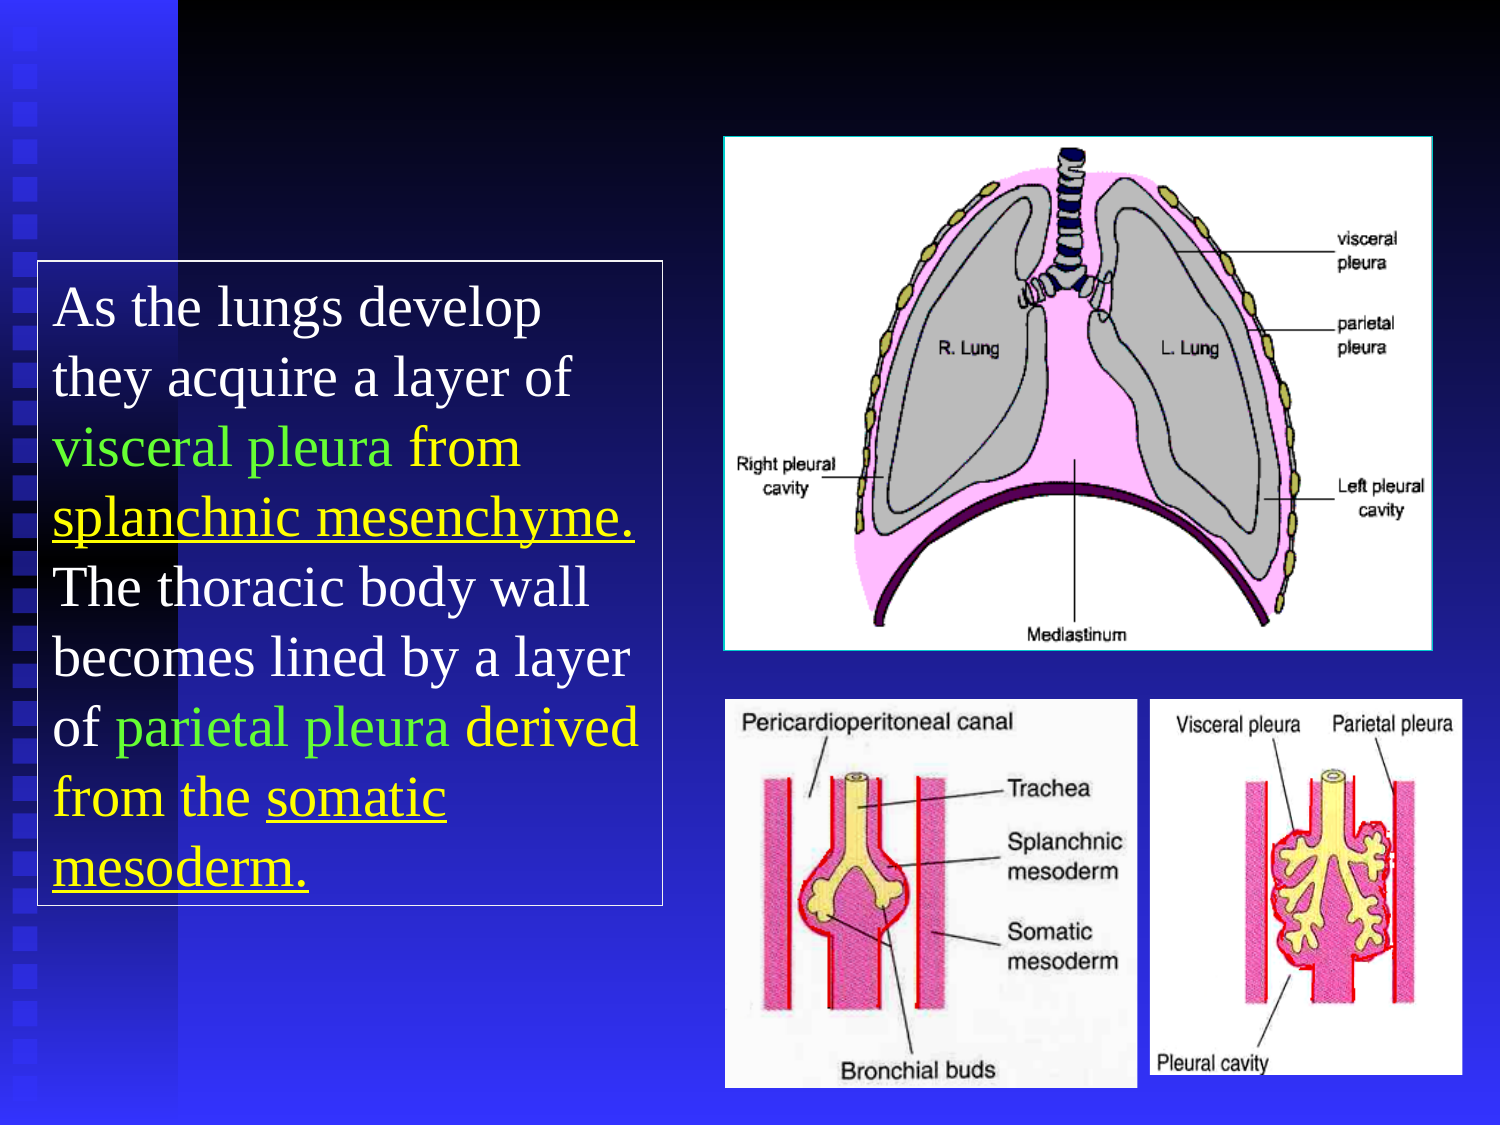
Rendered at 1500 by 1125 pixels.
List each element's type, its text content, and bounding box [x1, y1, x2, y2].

picture [1149, 699, 1463, 1076]
text_box As the lungs develop they acquire a layer of visceral pleura from splanchnic mesenchyme. The thoracic body wall becomes lined by a layer of parietal pleura derived from the somatic mesoderm. [37, 261, 663, 906]
picture [724, 699, 1138, 1088]
picture [724, 137, 1432, 651]
